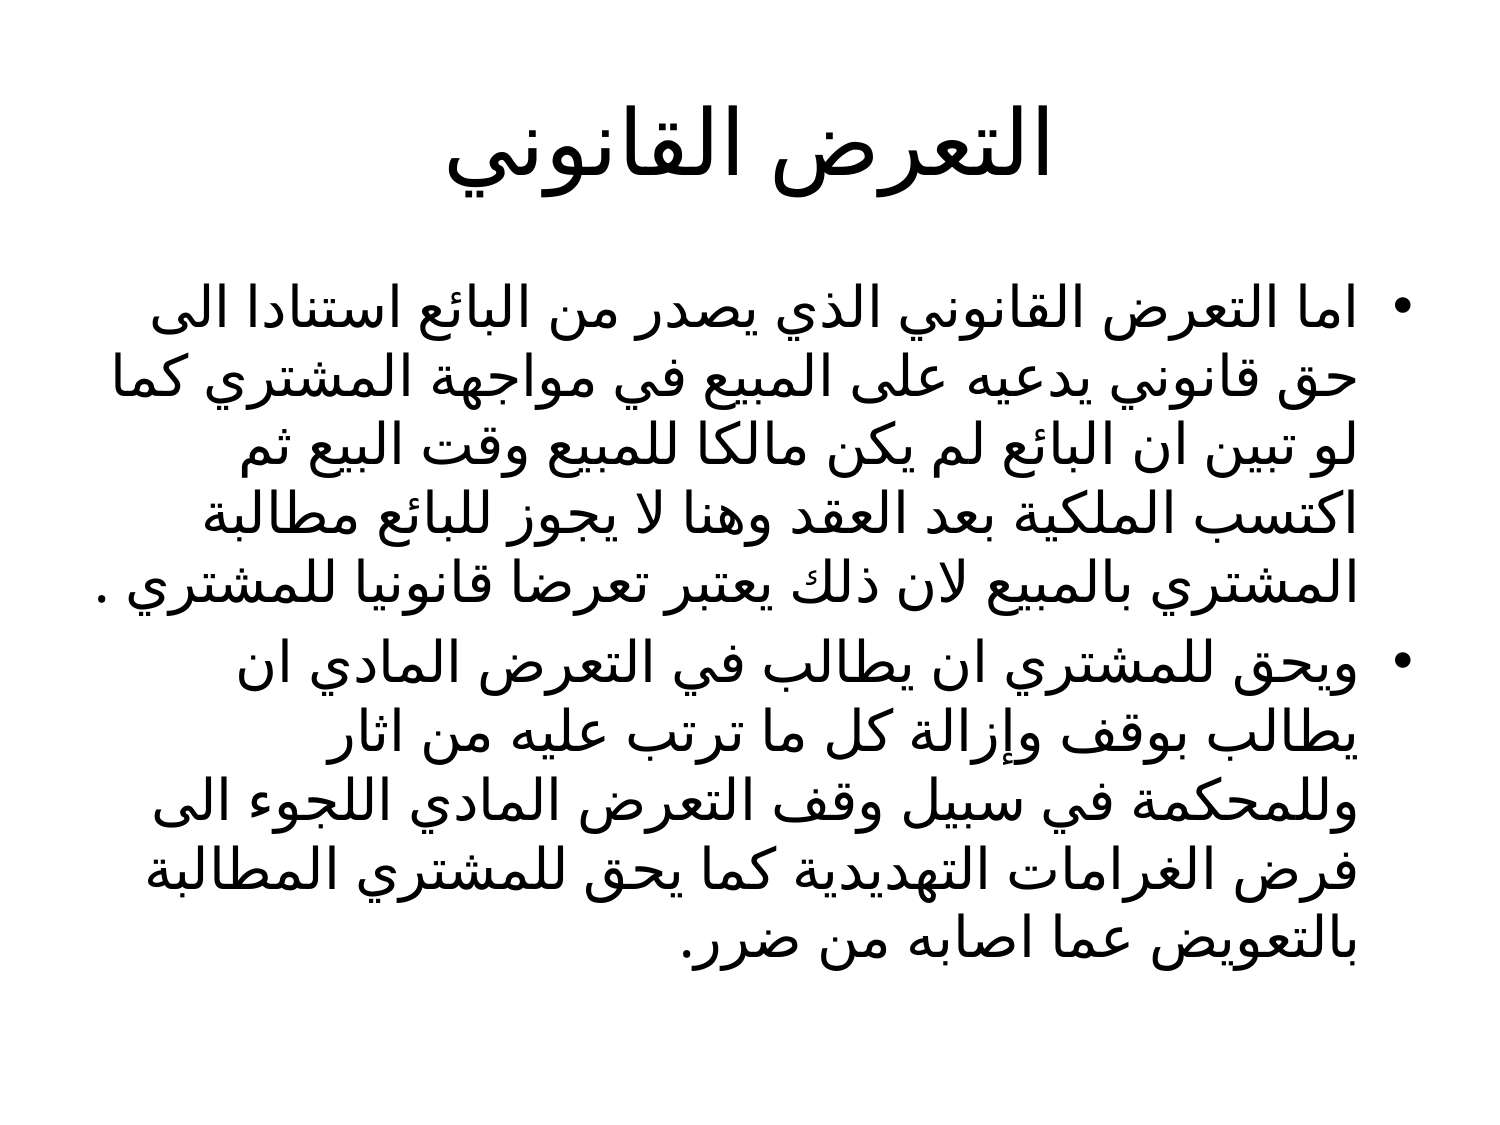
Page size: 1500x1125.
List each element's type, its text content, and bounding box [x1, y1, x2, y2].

list اما التعرض القانوني الذي يصدر من البائع استنادا الى حق قانوني يدعيه على المبيع في مواجهة المشتري كما لو تبين ان البائع لم يكن مالكا للمبيع وقت البيع ثم اكتسب الملكية بعد العقد وهنا لا يجوز للبائع مطالبة المشتري بالمبيع لان ذلك يعتبر تعرضا قانونيا للمشتري . ويحق للمشتري ان يطالب في التعرض المادي ان يطالب بوقف وإزالة كل ما ترتب عليه من اثار وللمحكمة في سبيل وقف التعرض المادي اللجوء الى فرض الغرامات التهديدية كما يحق للمشتري المطالبة بالتعويض عما اصابه من ضرر. [75, 262, 1425, 1005]
title التعرض القانوني [75, 45, 1425, 233]
